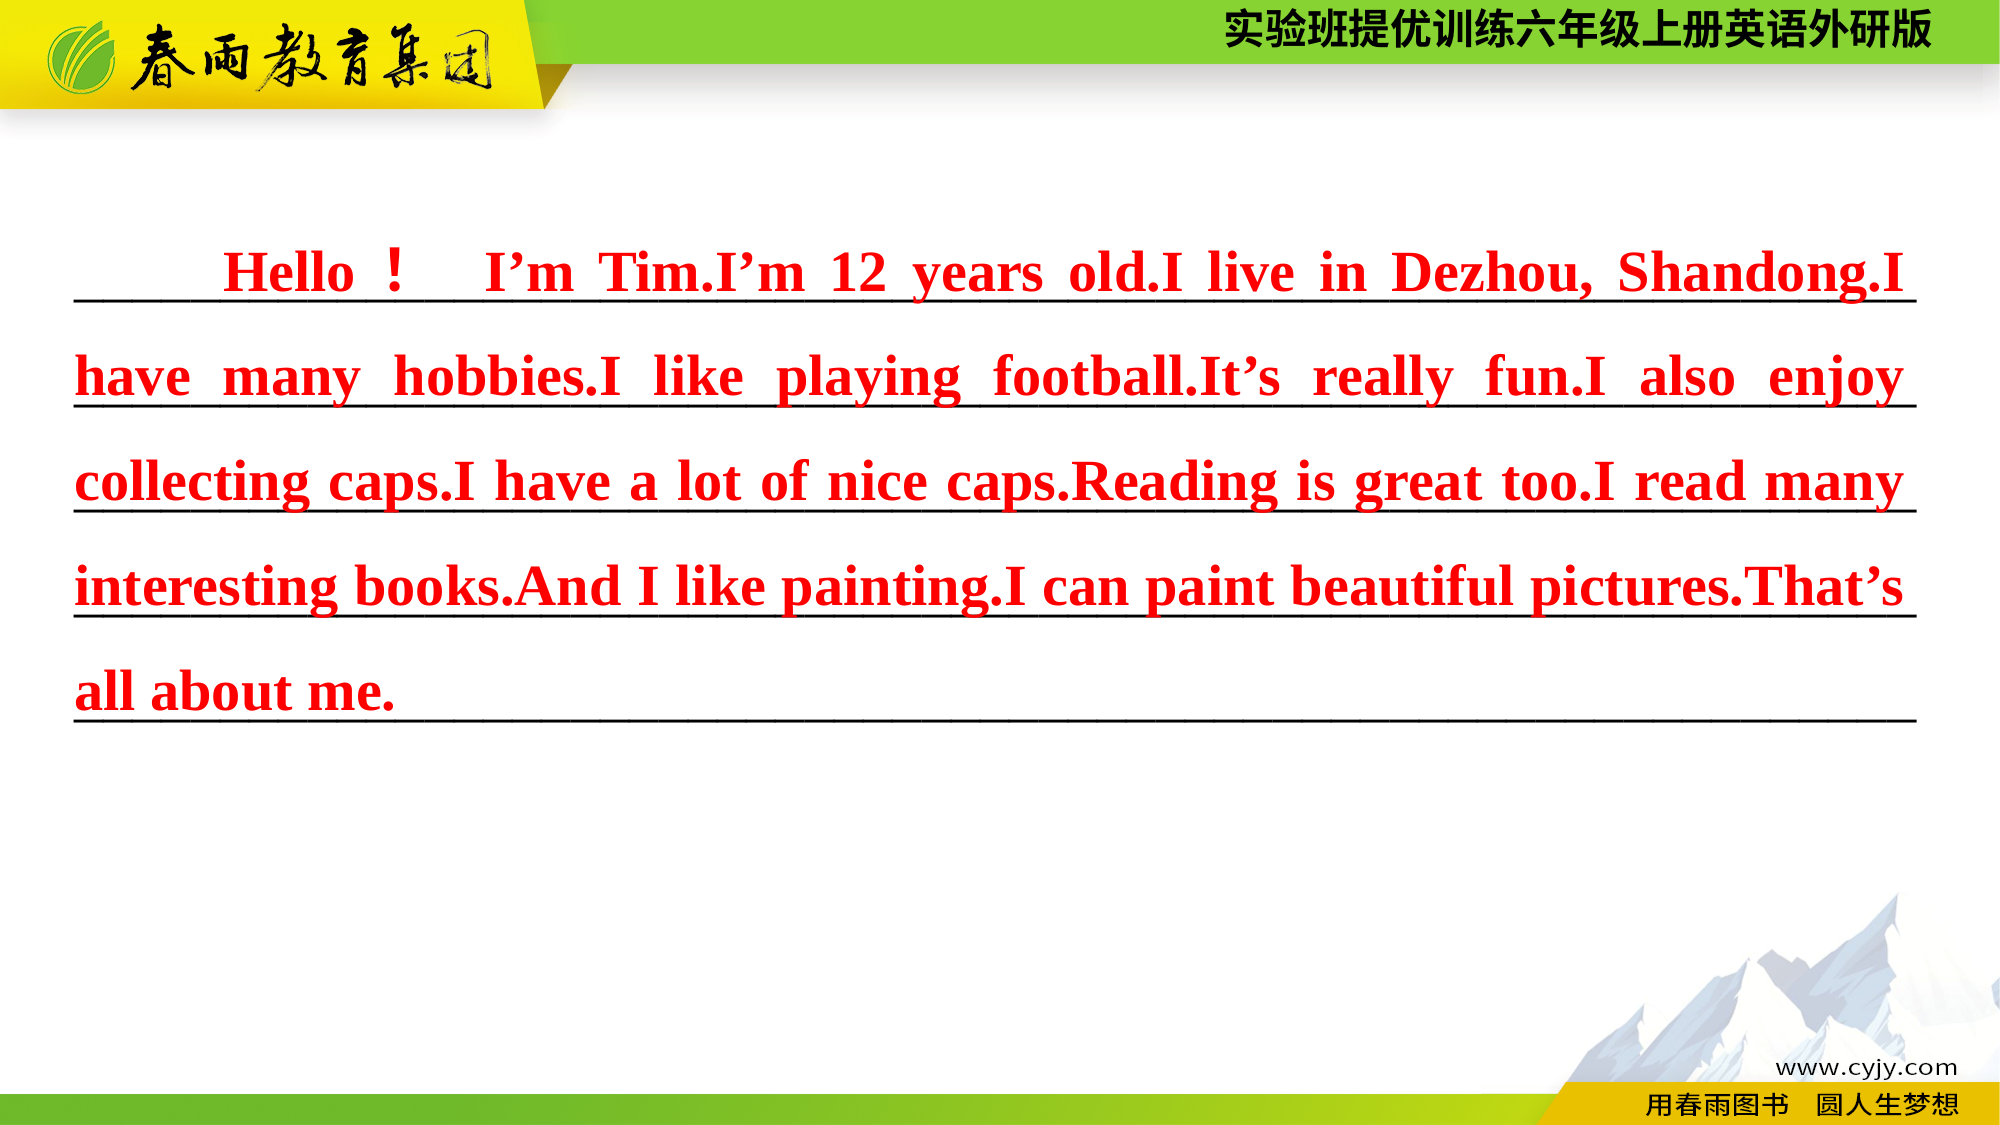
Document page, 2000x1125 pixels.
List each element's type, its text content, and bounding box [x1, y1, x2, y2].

list ___________________________________________________________________________________________________________________________________________________________________________________________________________________________________________________________________________________________________________________________ [59, 195, 1944, 741]
picture [0, 0, 2000, 1125]
text_box Hello！ I’m Tim.I’m 12 years old.I live in Dezhou, Shandong.I have many hobbies.I like playing football.It’s really fun.I also enjoy collecting caps.I have a lot of nice caps.Reading is great too.I read many interesting books.And I like painting.I can paint beautiful pictures.That’s all about me. [59, 190, 1922, 730]
